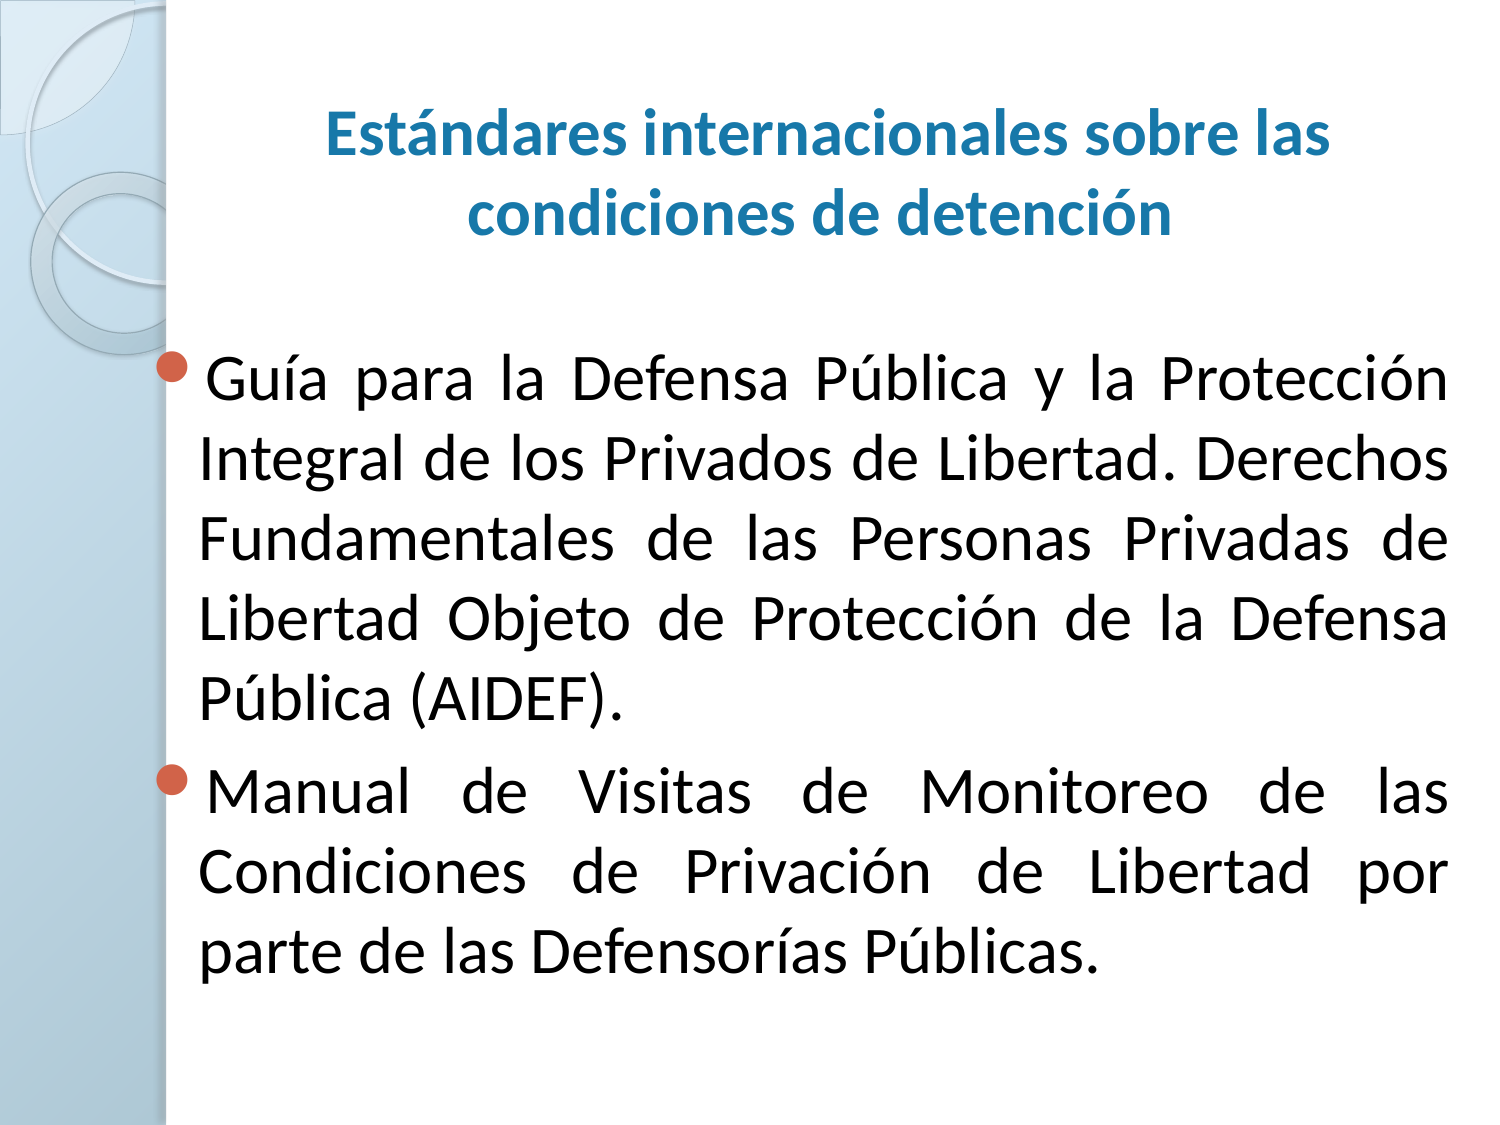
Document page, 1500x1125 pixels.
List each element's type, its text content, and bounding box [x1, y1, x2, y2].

title Estándares internacionales sobre las condiciones de detención [158, 0, 1500, 258]
list Guía para la Defensa Pública y la Protección Integral de los Privados de Libertad. Derechos Fundamentales de las Personas Privadas de Libertad Objeto de Protección de la Defensa Pública (AIDEF). Manual de Visitas de Monitoreo de las Condiciones de Privación de Libertad por parte de las Defensorías Públicas. [123, 326, 1466, 1125]
